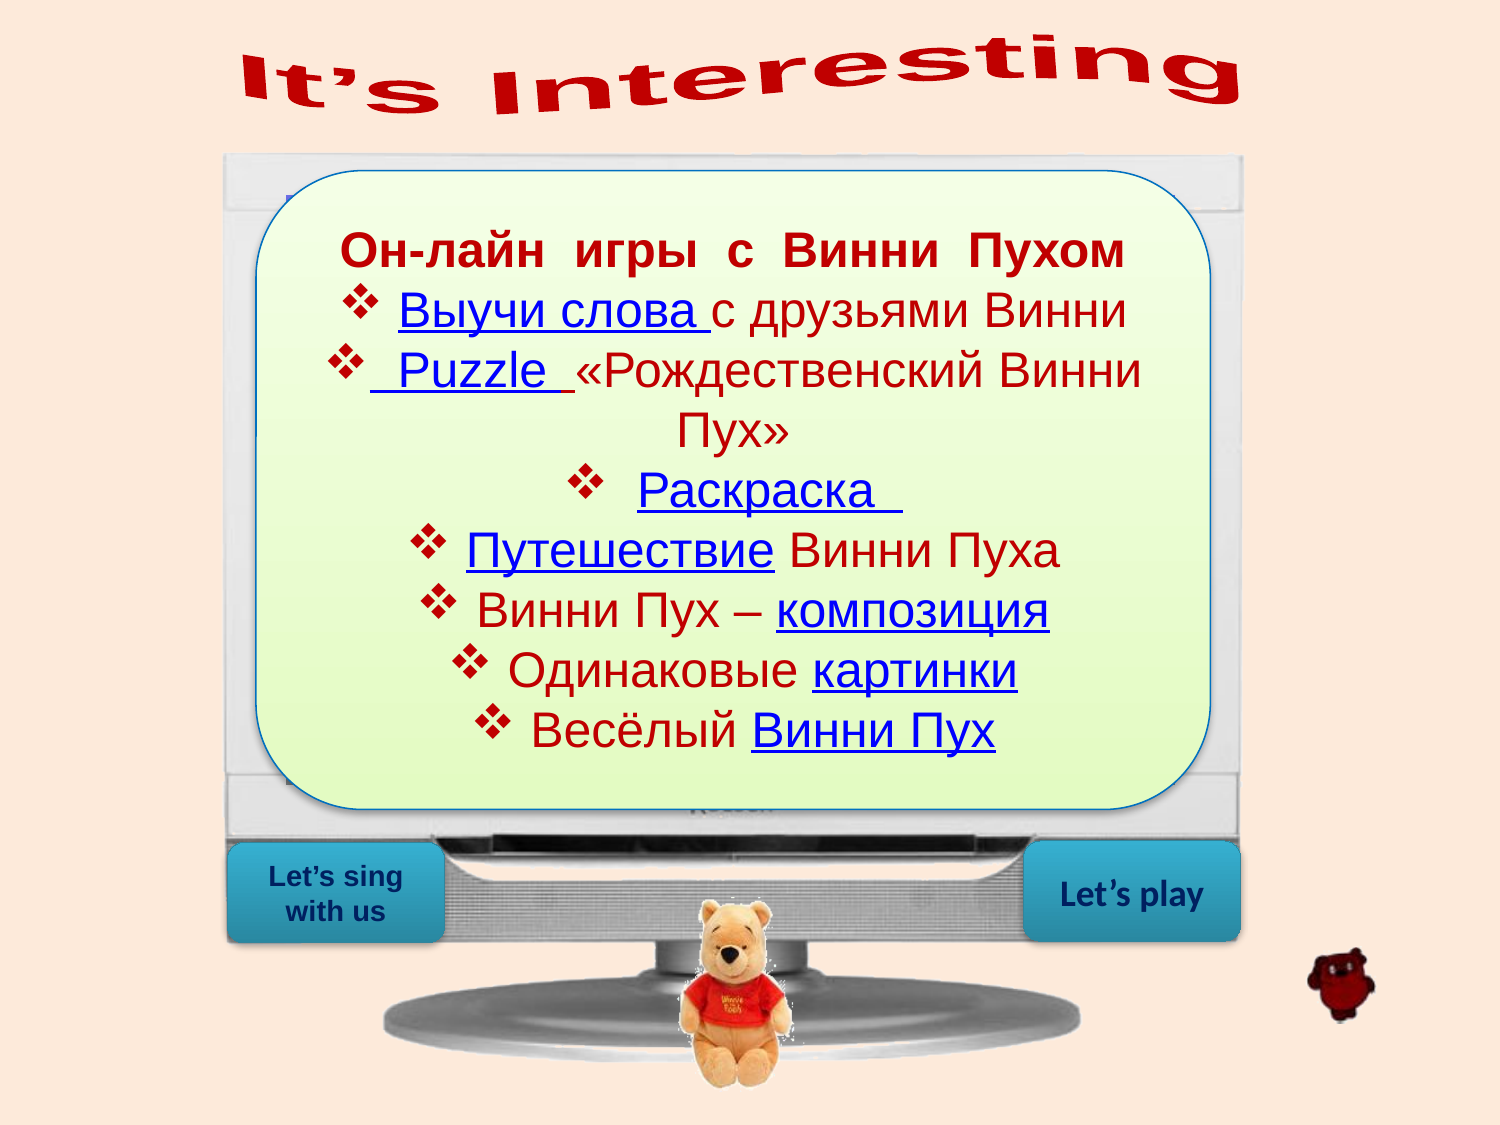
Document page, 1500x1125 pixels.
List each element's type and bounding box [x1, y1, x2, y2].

text_box [255, 170, 1211, 1092]
picture [1303, 946, 1381, 1024]
picture [202, 134, 1266, 1084]
